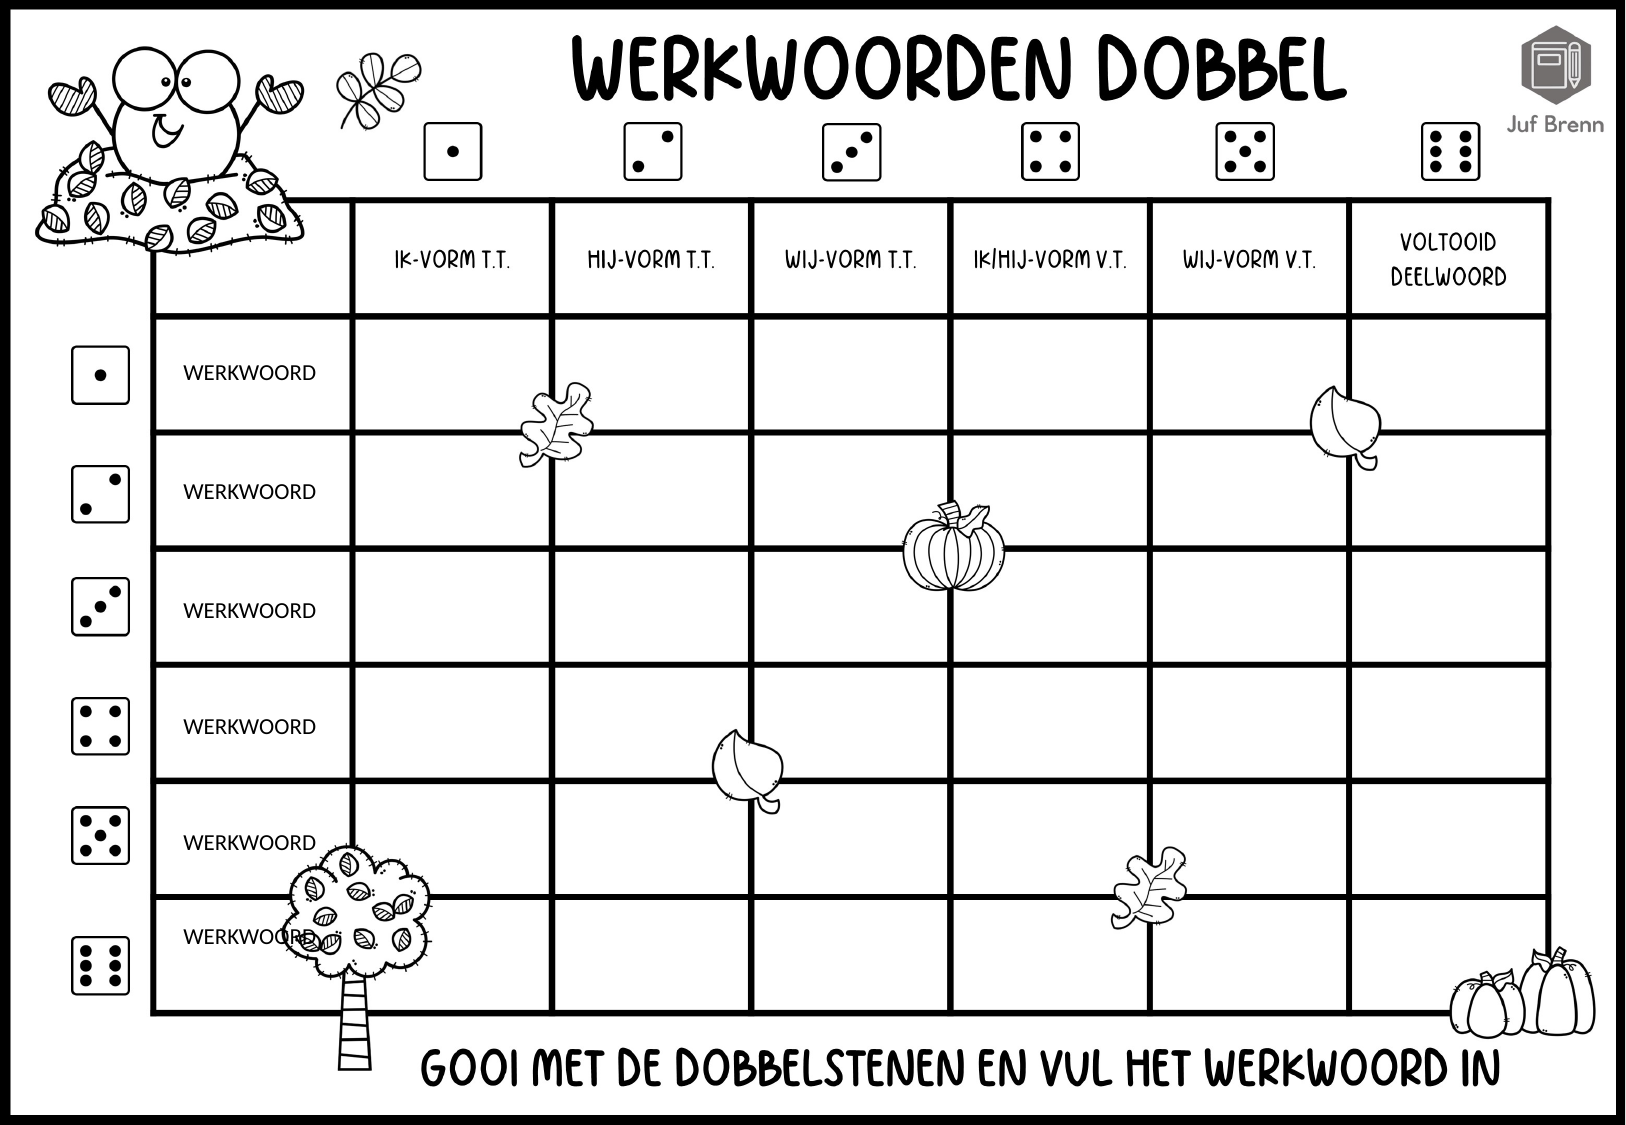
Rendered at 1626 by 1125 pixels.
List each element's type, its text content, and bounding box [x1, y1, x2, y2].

text_box WERKWOORD [166, 914, 334, 957]
text_box WERKWOORD [166, 350, 334, 393]
text_box WERKWOORD [166, 819, 334, 863]
text_box WERKWOORD [166, 704, 334, 747]
text_box WERKWOORD [166, 469, 334, 512]
text_box WERKWOORD [166, 588, 334, 631]
picture [0, 0, 1626, 1125]
